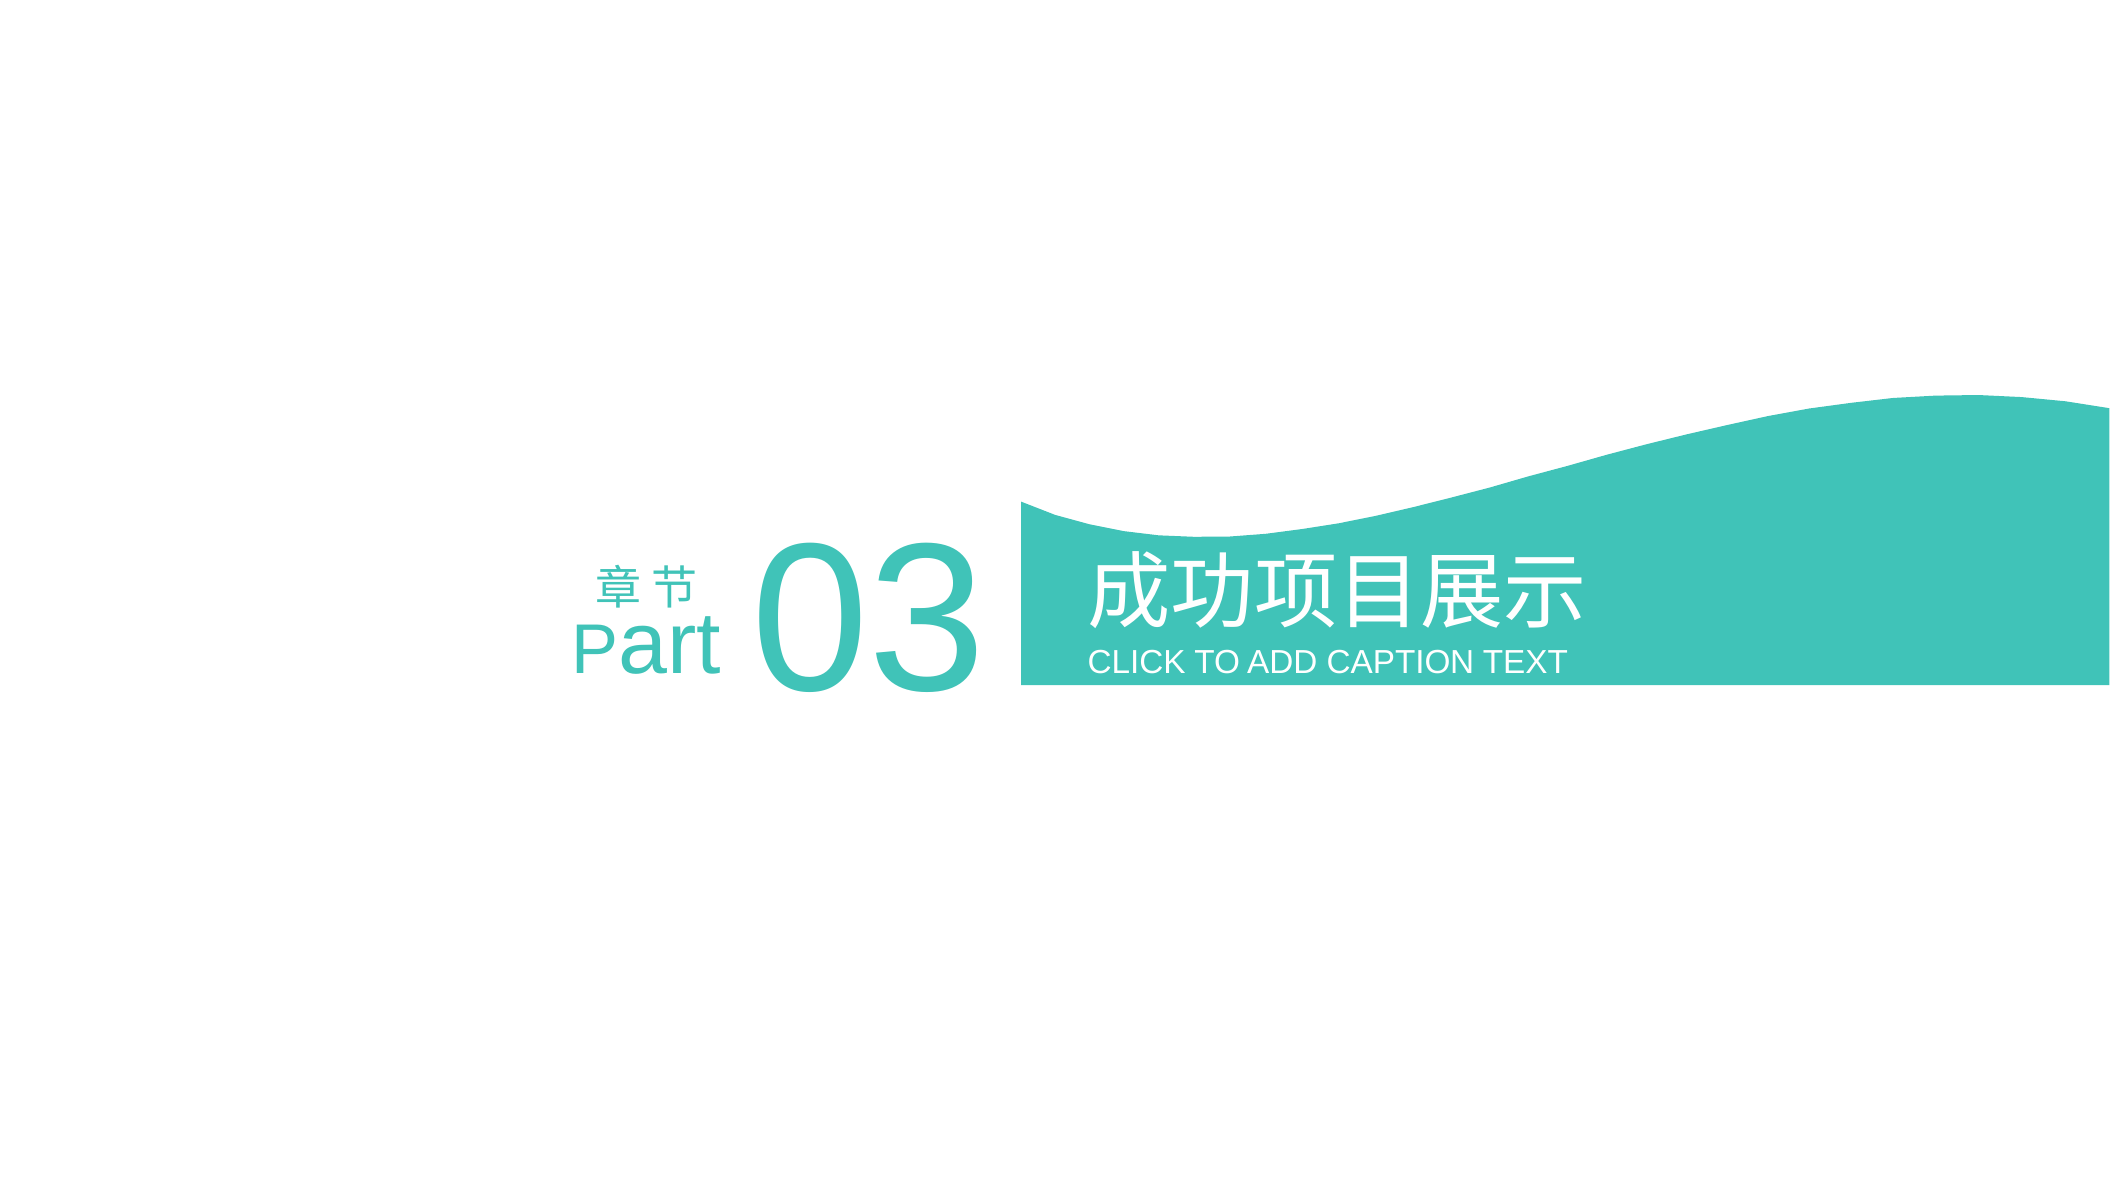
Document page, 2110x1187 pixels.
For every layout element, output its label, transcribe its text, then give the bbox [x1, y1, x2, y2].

text_box 03 [751, 479, 986, 733]
text_box Part [571, 586, 722, 692]
text_box CLICK TO ADD CAPTION TEXT [1087, 644, 1693, 681]
text_box [1021, 395, 2110, 686]
text_box 成功项目展示 [1087, 549, 1693, 640]
text_box 章 节 [595, 558, 698, 614]
